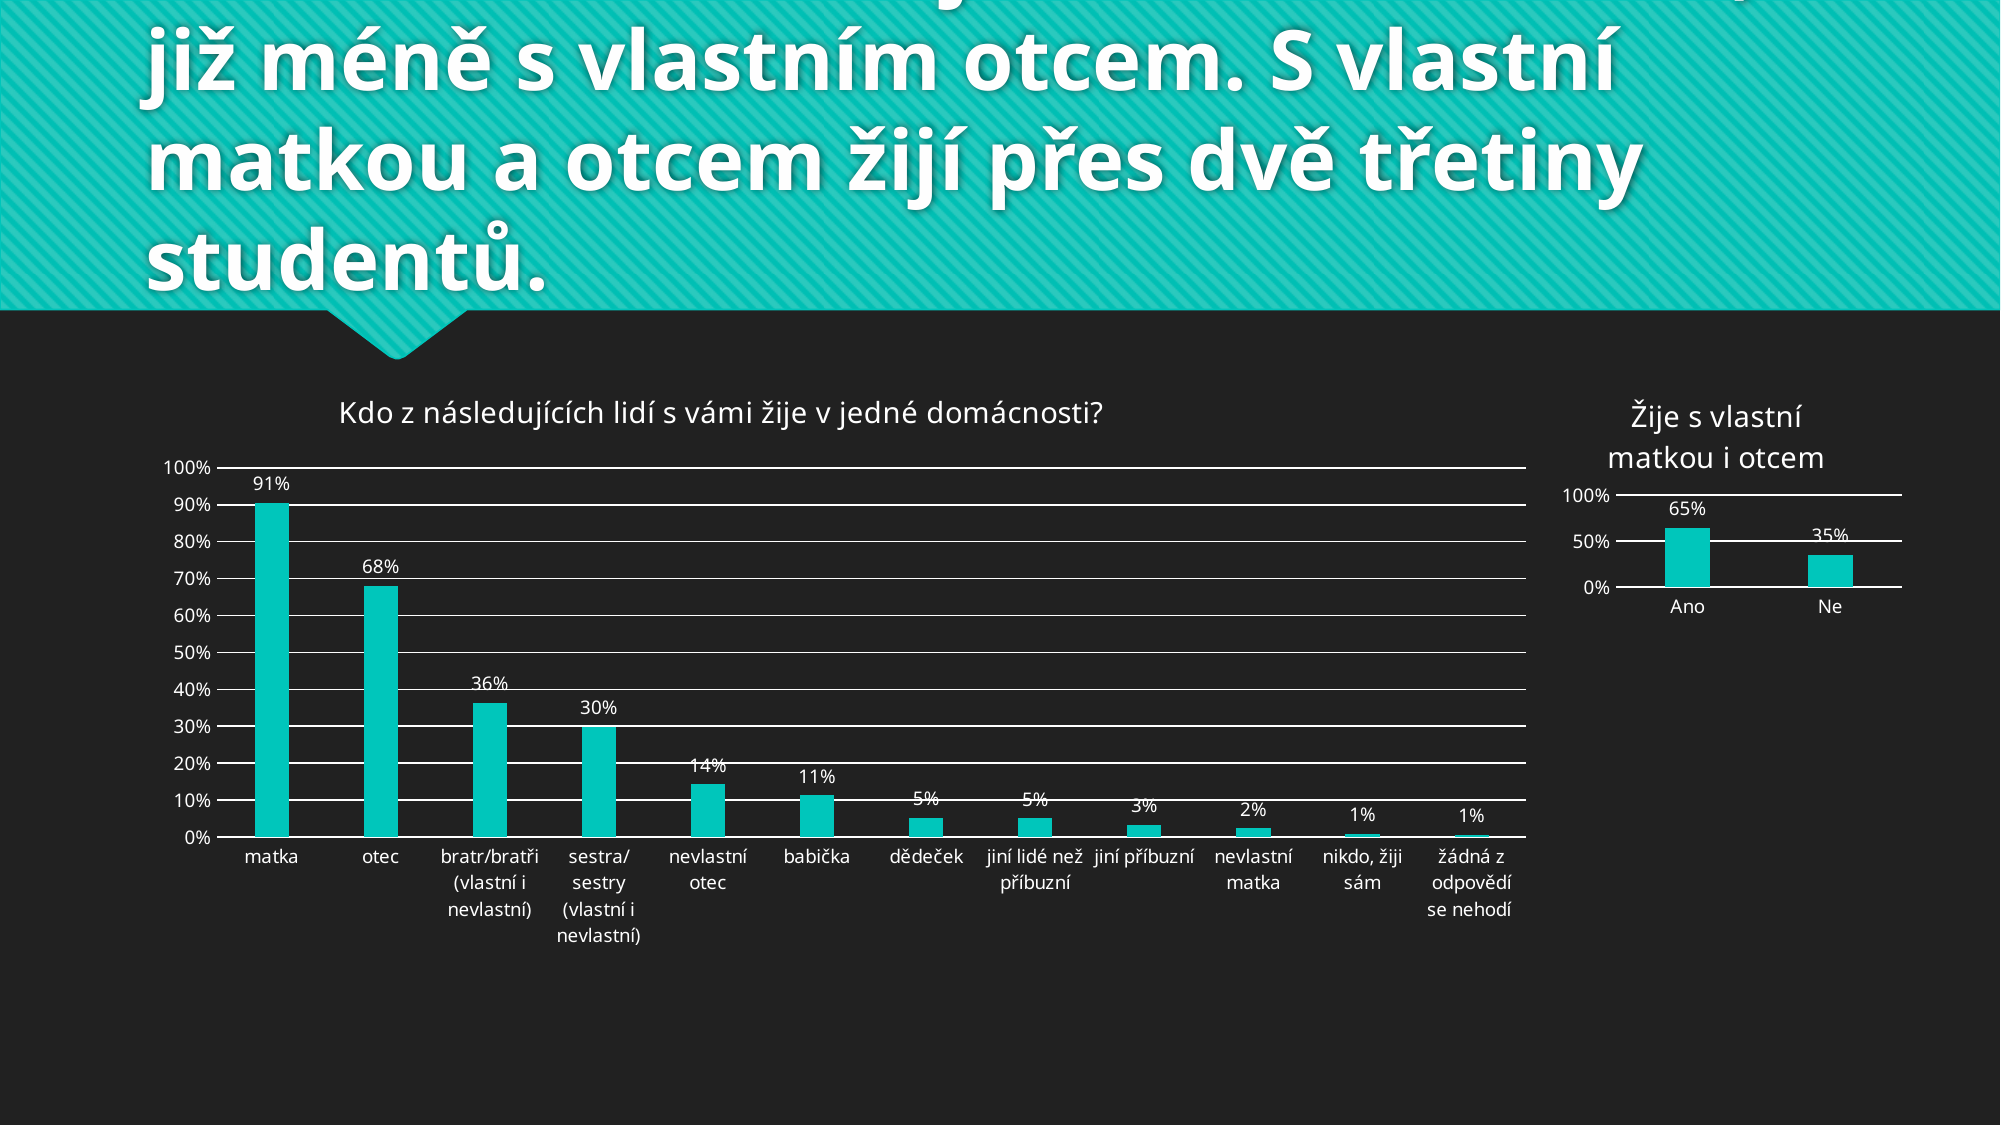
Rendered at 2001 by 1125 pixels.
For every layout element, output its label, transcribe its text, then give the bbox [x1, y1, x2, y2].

chart [134, 364, 1910, 962]
title Většina studentů žije s vlastní matkou, již méně s vlastním otcem. S vlastní matkou a otcem žijí přes dvě třetiny studentů. [130, 155, 1865, 315]
